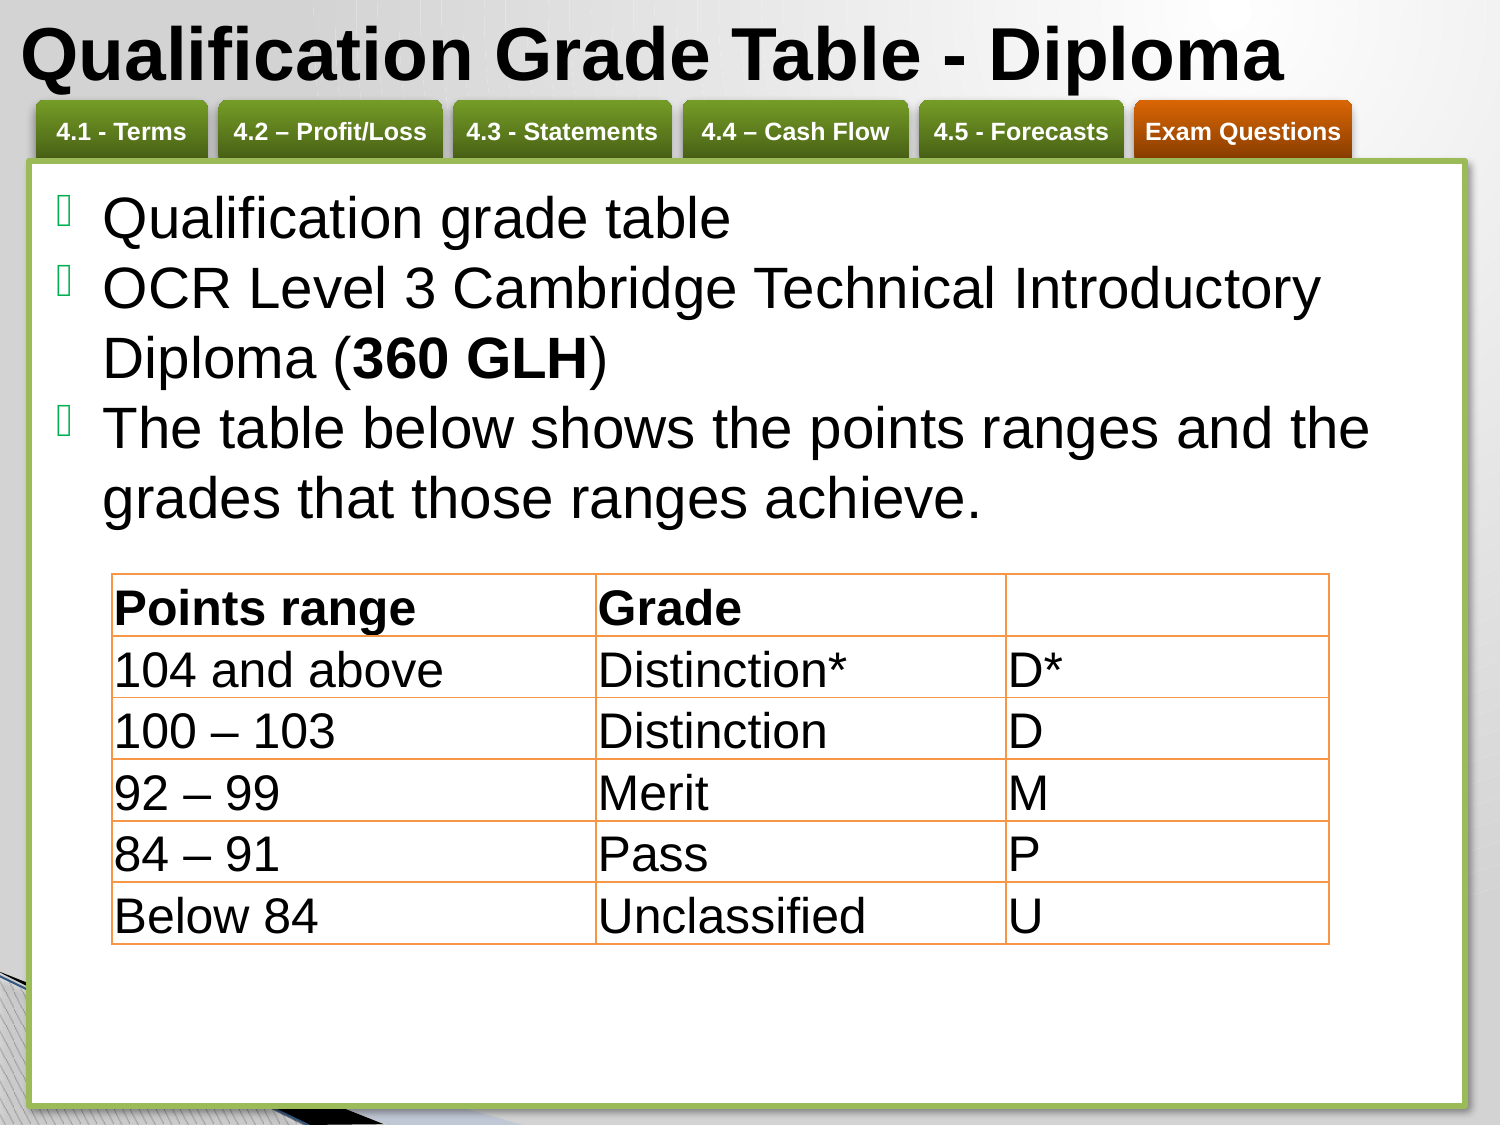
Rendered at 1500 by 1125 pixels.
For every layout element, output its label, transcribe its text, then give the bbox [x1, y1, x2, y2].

text_box e [551, 0, 603, 5]
picture [281, 1114, 303, 1125]
table_cell M [1007, 760, 1328, 820]
text_box Qualification grade table OCR Level 3 Cambridge Technical Introductory Diploma (360 GLH) The table below shows the points ranges and the grades that those ranges achieve. [41, 172, 1447, 538]
table_cell 84 – 91 [113, 822, 595, 881]
table_cell D* [1007, 637, 1328, 697]
table_cell Merit [597, 760, 1005, 820]
table_cell 92 – 99 [113, 760, 595, 820]
table_cell 100 – 103 [113, 698, 595, 758]
title Qualification Grade Table - Diploma [5, 0, 1447, 102]
table_cell Below 84 [113, 883, 595, 943]
table_cell Distinction* [597, 637, 1005, 697]
table_header Grade [597, 575, 1005, 635]
table_cell Distinction [597, 698, 1005, 758]
table_cell Pass [597, 822, 1005, 881]
table_header Points range [113, 575, 595, 635]
table_cell P [1007, 822, 1328, 881]
table_cell D [1007, 698, 1328, 758]
table_cell U [1007, 883, 1328, 943]
table_header [1007, 575, 1328, 635]
table_cell 104 and above [113, 637, 595, 697]
table_cell Unclassified [597, 883, 1005, 943]
